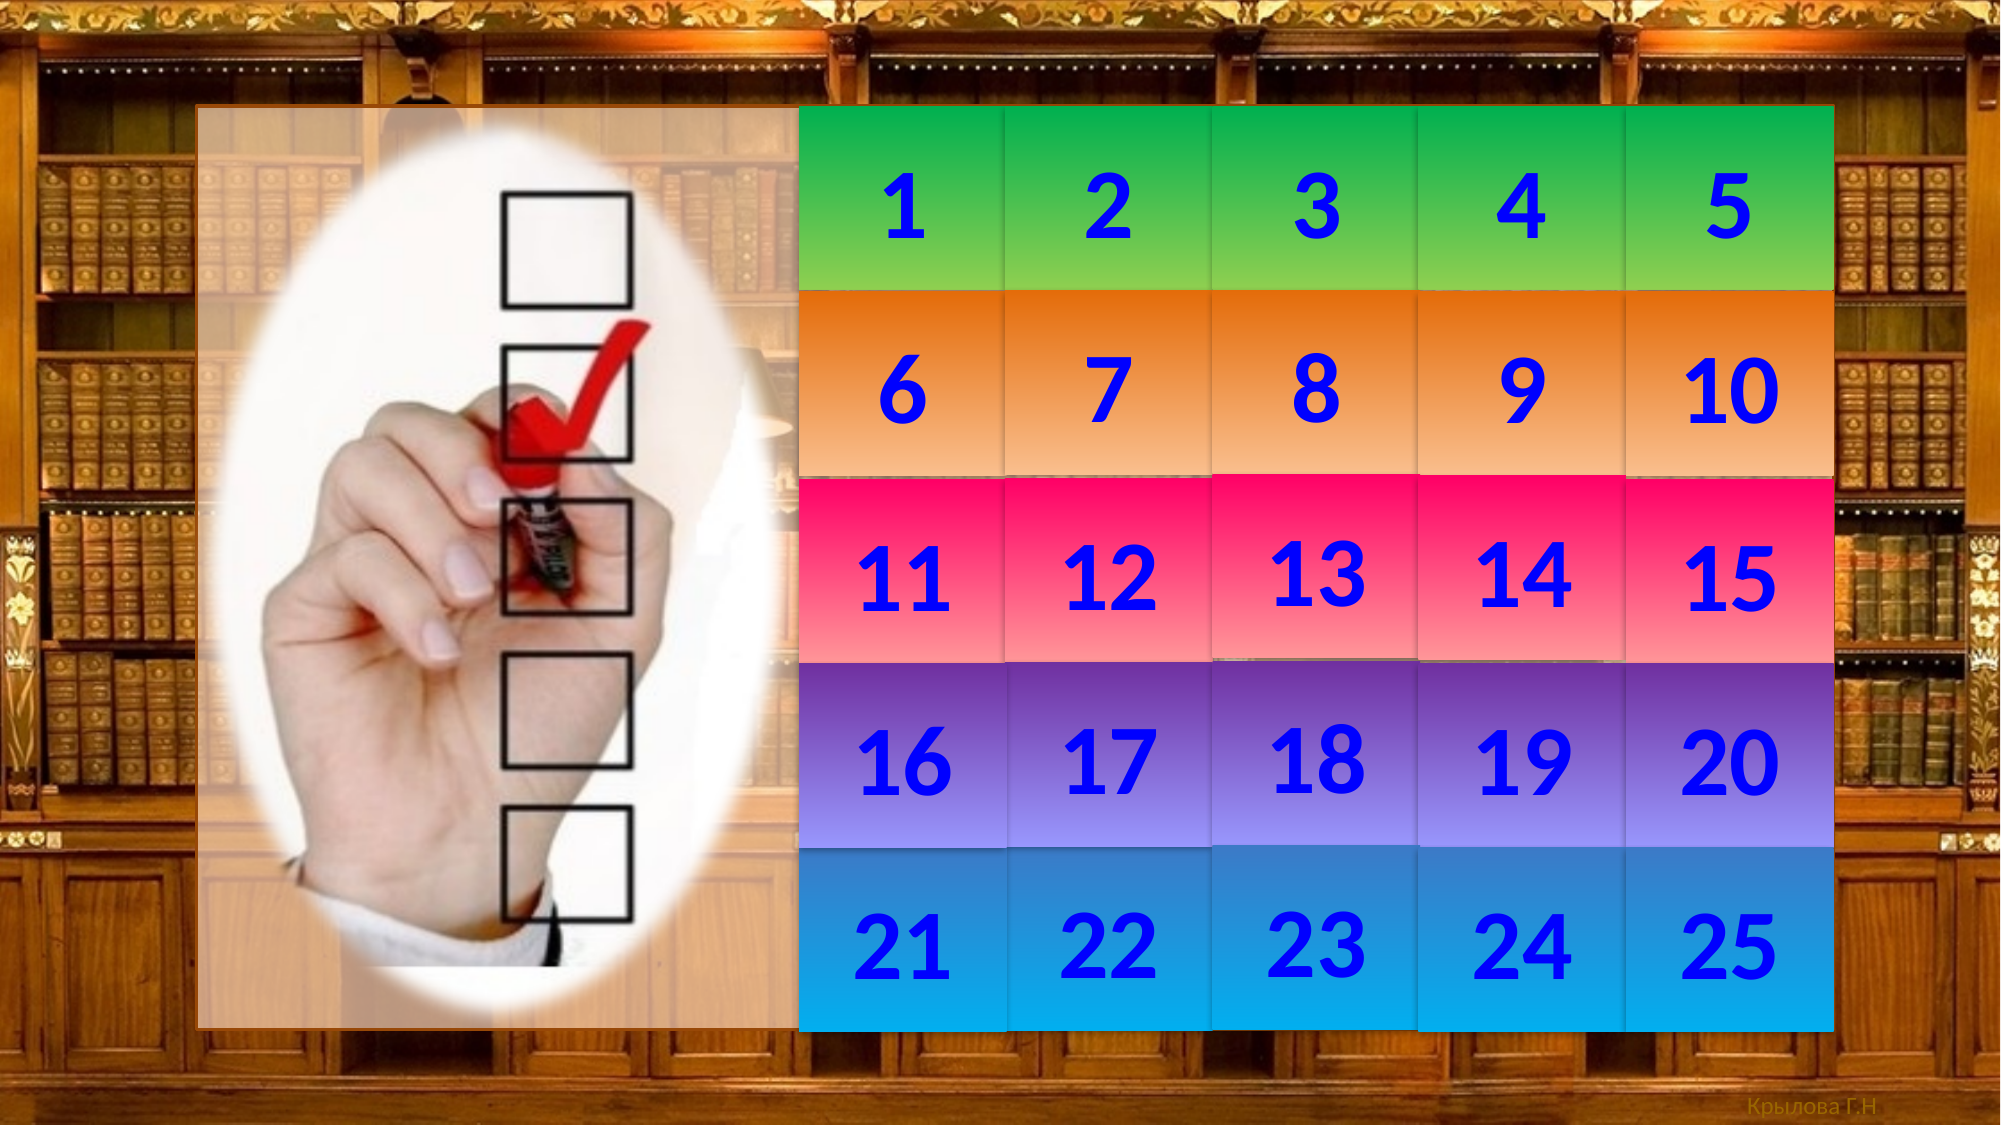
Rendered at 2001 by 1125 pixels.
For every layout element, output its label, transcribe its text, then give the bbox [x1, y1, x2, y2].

text_box 14 [1418, 475, 1626, 660]
text_box 23 [1212, 845, 1421, 1030]
text_box 18 [1212, 661, 1421, 844]
text_box 19 [1418, 663, 1624, 845]
text_box 22 [1011, 855, 1206, 1031]
text_box 25 [1626, 847, 1834, 1032]
text_box 24 [1418, 847, 1624, 1032]
text_box 9 [1418, 291, 1624, 473]
text_box 2 [1004, 106, 1210, 289]
text_box 16 [807, 663, 1007, 848]
text_box 4 [1418, 106, 1624, 289]
text_box 17 [1006, 662, 1209, 847]
text_box 6 [807, 291, 1002, 476]
text_box 13 [1212, 474, 1417, 658]
picture [0, 0, 2001, 1125]
text_box 12 [1004, 478, 1207, 661]
text_box 7 [1004, 290, 1210, 475]
text_box 11 [807, 479, 1002, 661]
text_box 3 [1212, 106, 1416, 288]
text_box 8 [1212, 290, 1417, 473]
text_box 1 [804, 106, 1003, 289]
text_box 10 [1626, 291, 1834, 476]
text_box 5 [1626, 106, 1834, 290]
text_box 21 [806, 856, 1007, 1032]
text_box 20 [1626, 663, 1834, 847]
text_box 15 [1626, 479, 1834, 663]
